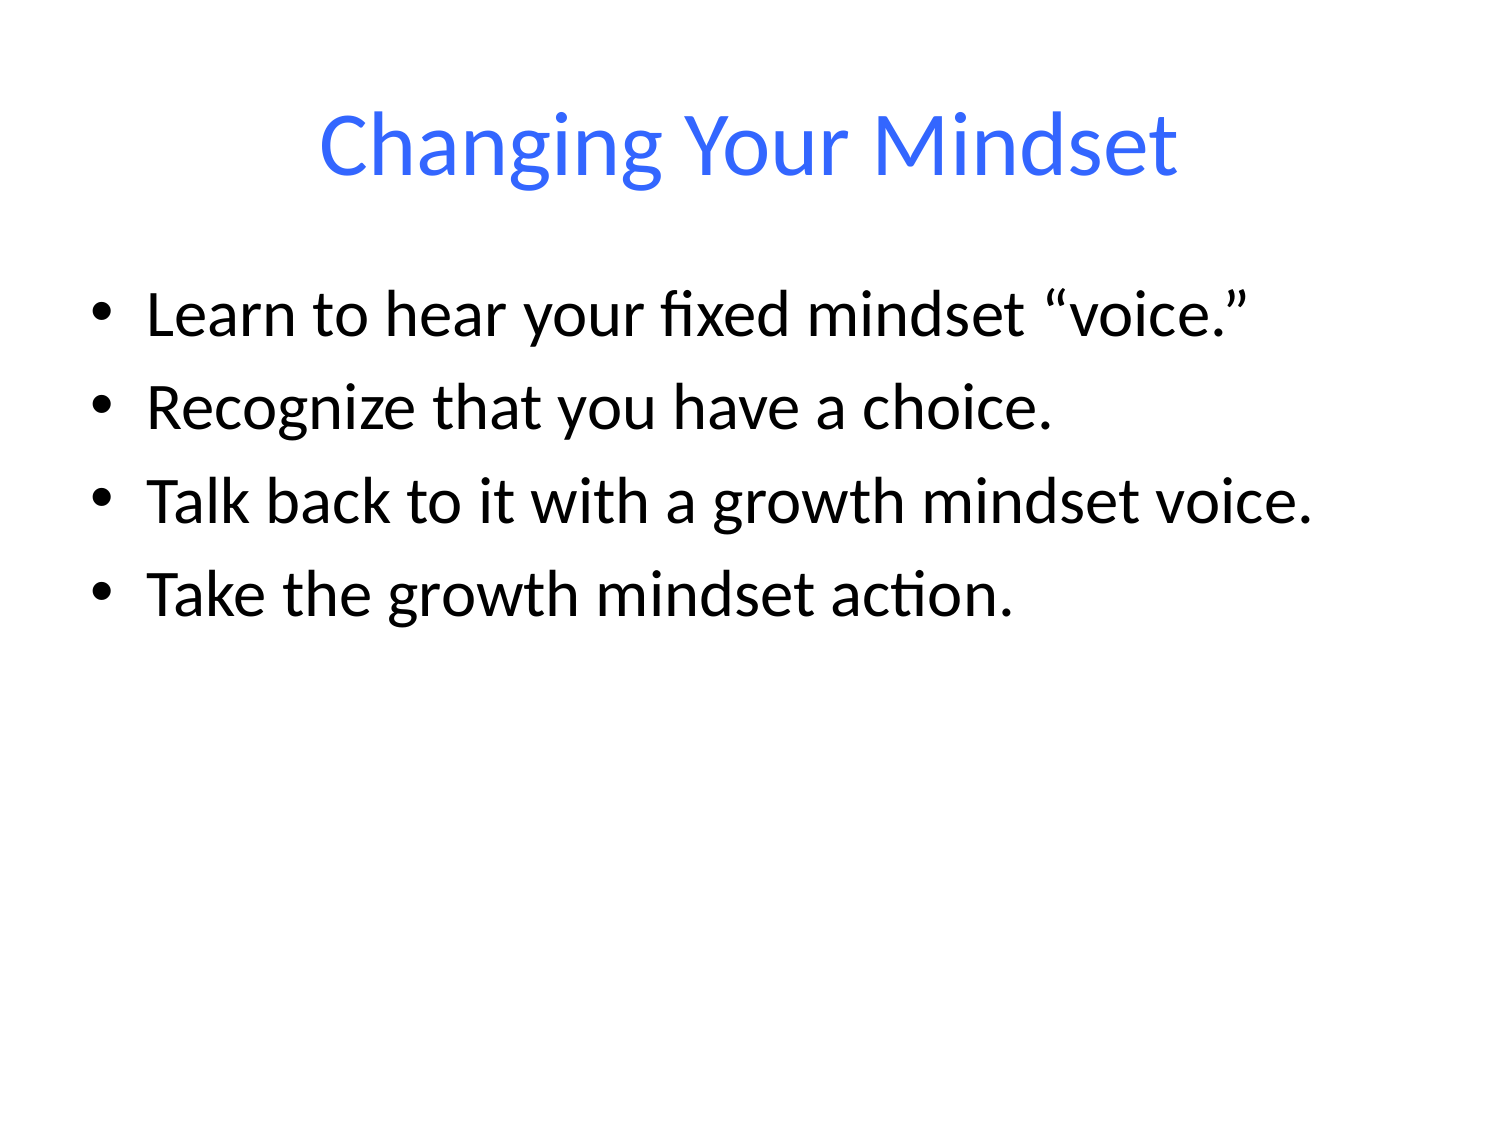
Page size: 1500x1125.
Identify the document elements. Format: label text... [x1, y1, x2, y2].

list Learn to hear your fixed mindset “voice.” Recognize that you have a choice. Talk back to it with a growth mindset voice. Take the growth mindset action. [75, 262, 1425, 1005]
title Changing Your Mindset [75, 45, 1425, 233]
